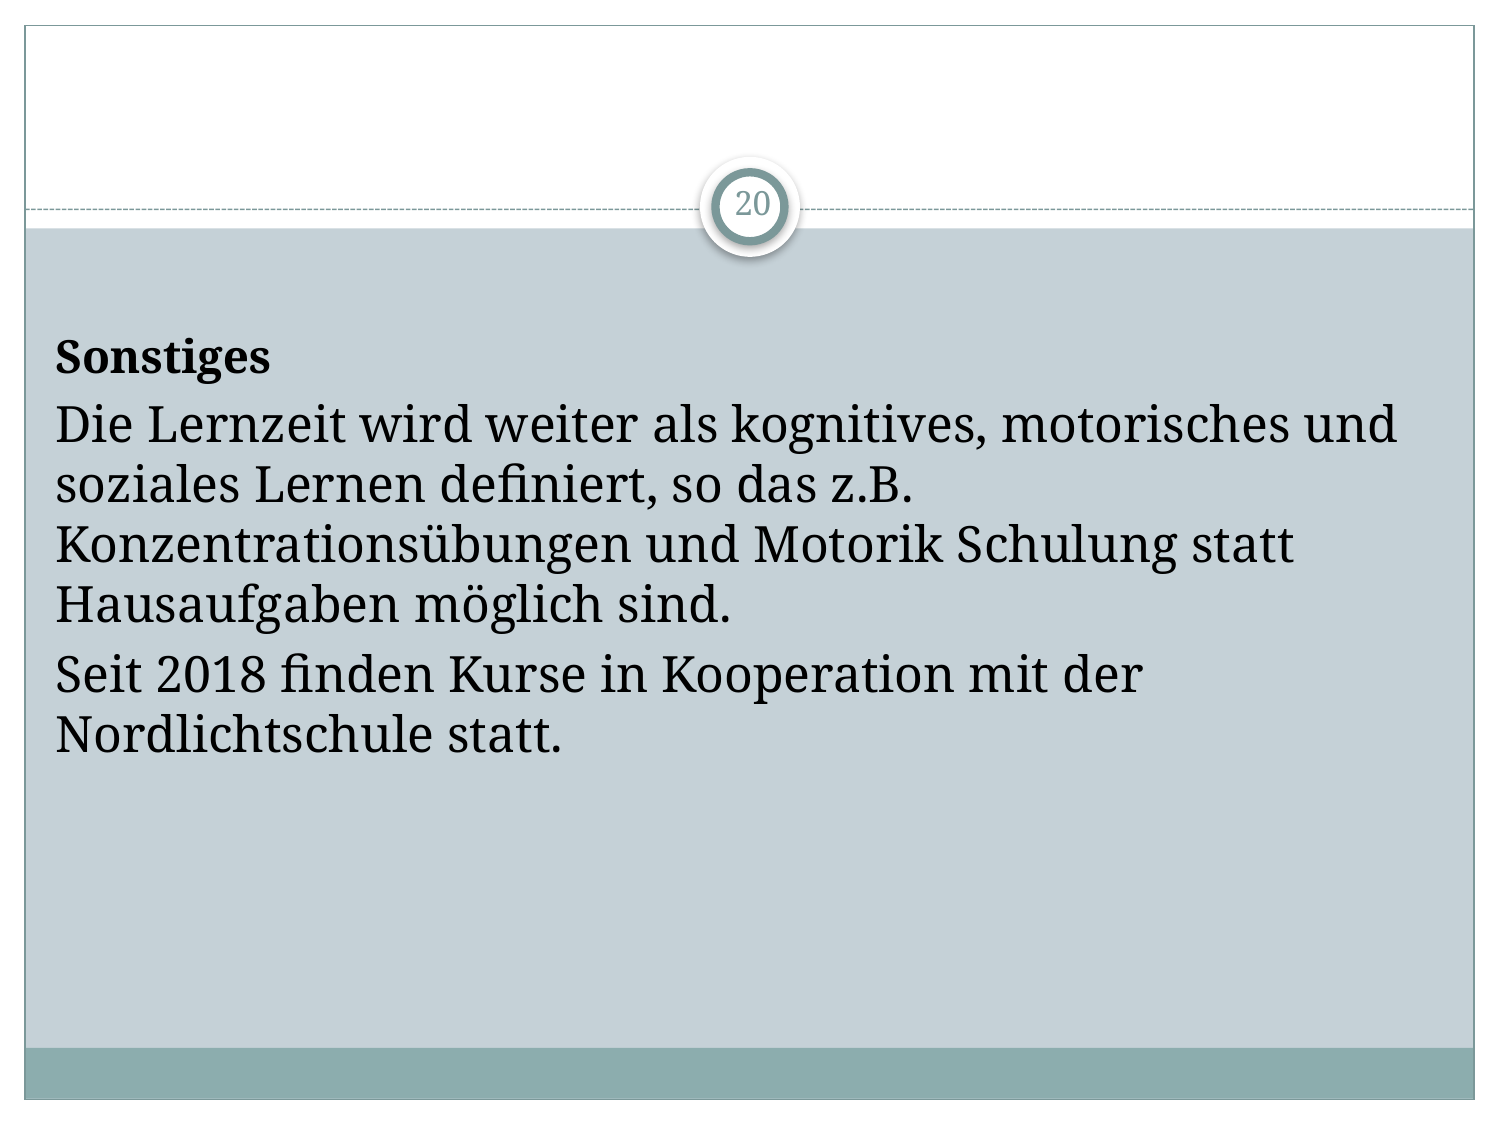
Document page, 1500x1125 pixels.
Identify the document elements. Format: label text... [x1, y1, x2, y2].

slide_number 20 [715, 168, 791, 241]
list Sonstiges Die Lernzeit wird weiter als kognitives, motorisches und soziales Lernen definiert, so das z.B. Konzentrationsübungen und Motorik Schulung statt Hausaufgaben möglich sind. Seit 2018 finden Kurse in Kooperation mit der Nordlichtschule statt. [29, 243, 1436, 1059]
